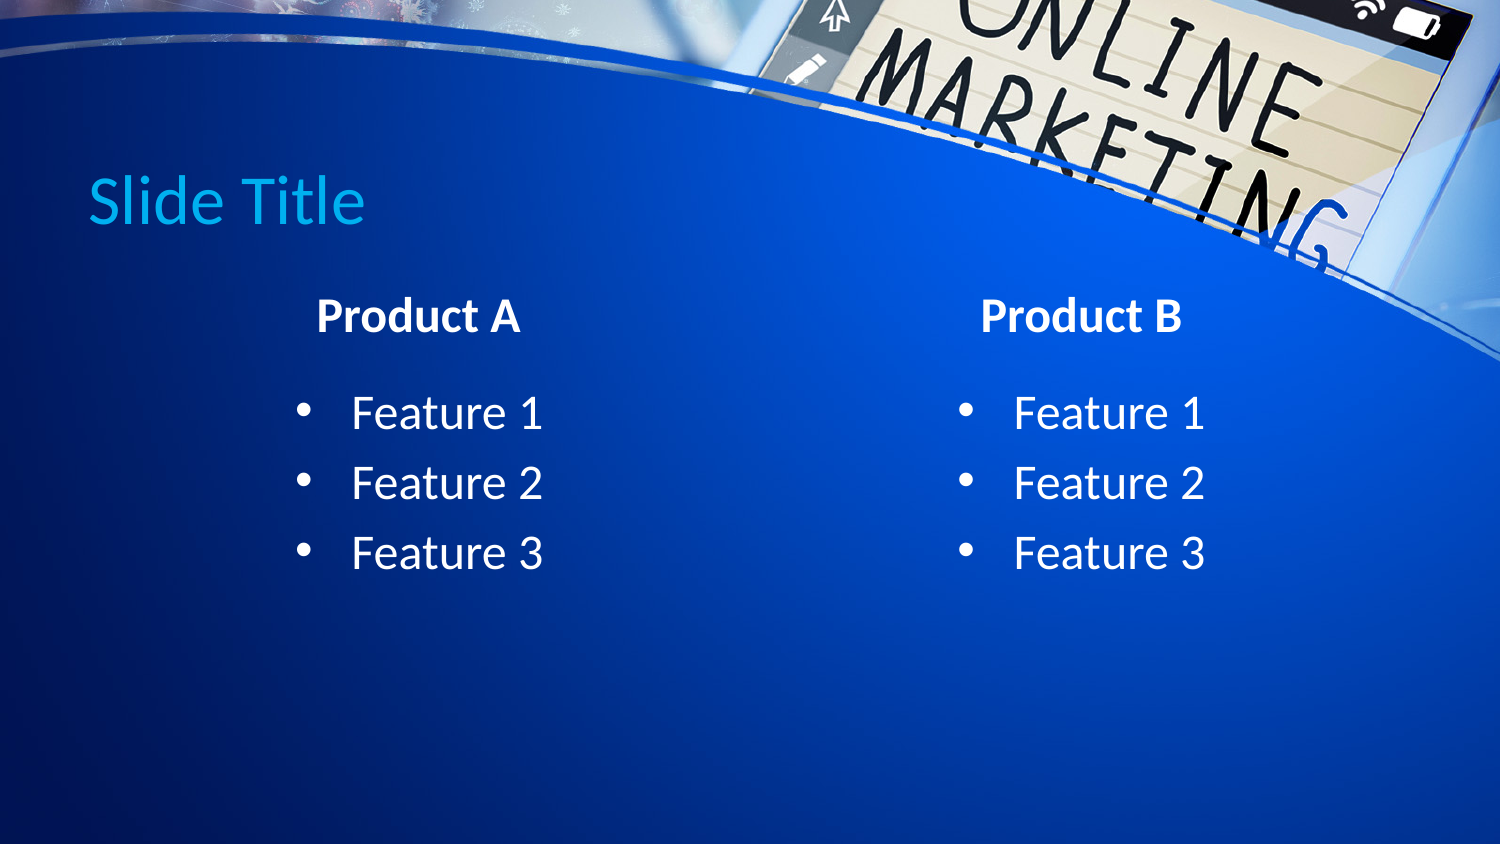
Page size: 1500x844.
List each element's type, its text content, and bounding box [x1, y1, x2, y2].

list Feature 1 Feature 2 Feature 3 [88, 371, 750, 723]
title Slide Title [73, 146, 1427, 247]
list Product B [750, 271, 1413, 351]
list Product A [87, 271, 750, 351]
list Feature 1 Feature 2 Feature 3 [750, 371, 1413, 723]
picture [0, 0, 1500, 844]
